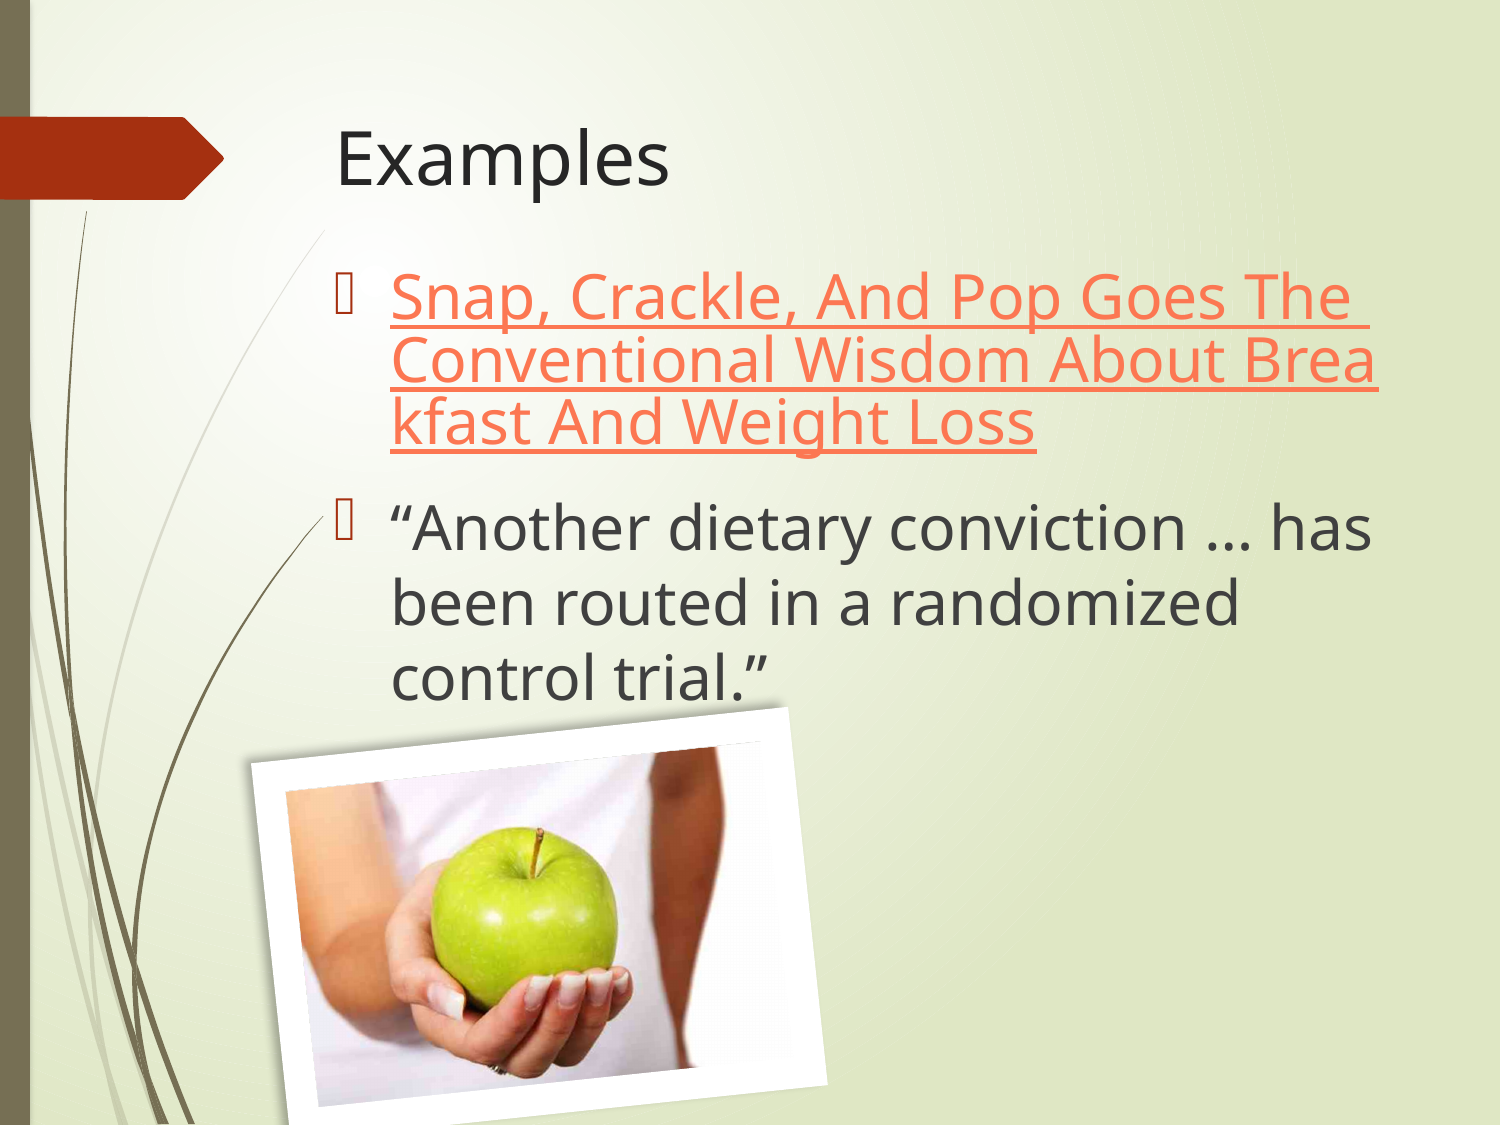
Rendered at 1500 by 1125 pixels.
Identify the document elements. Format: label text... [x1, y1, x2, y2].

picture [286, 742, 793, 1107]
list Snap, Crackle, And Pop Goes The Conventional Wisdom About Breakfast And Weight Loss “Another dietary conviction … has been routed in a randomized control trial.” [318, 249, 1400, 870]
title Examples [319, 102, 1400, 249]
